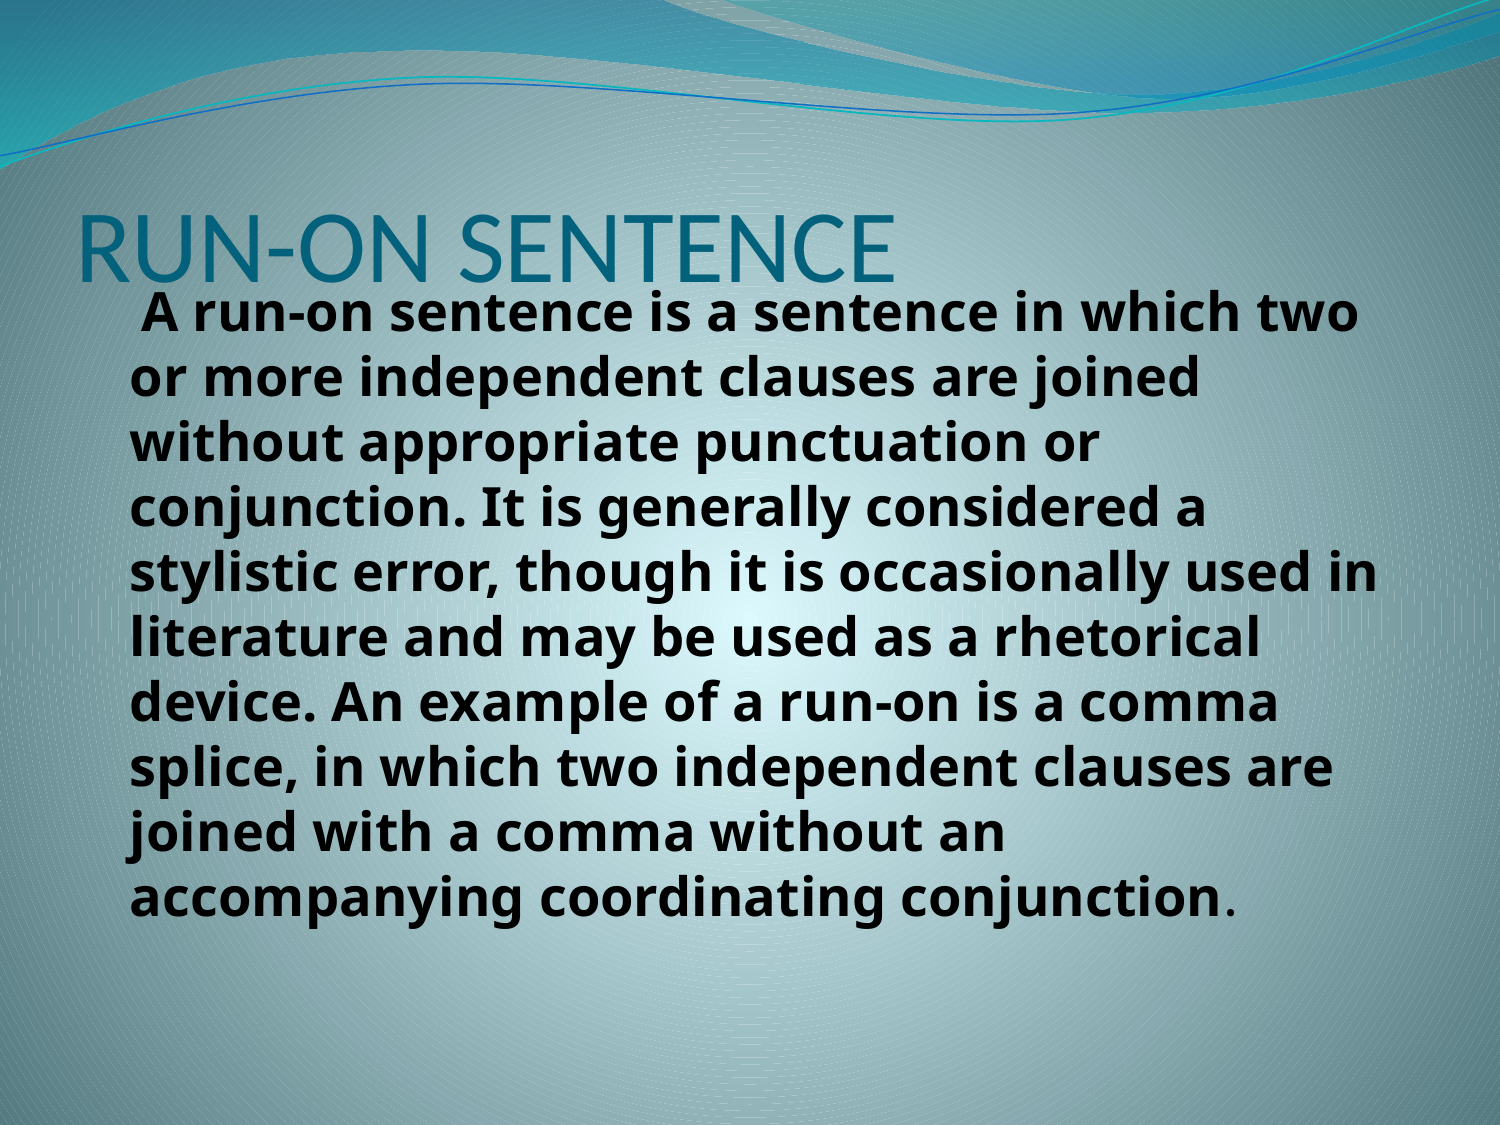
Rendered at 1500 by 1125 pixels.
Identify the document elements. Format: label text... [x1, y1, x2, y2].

list A run-on sentence is a sentence in which two or more independent clauses are joined without appropriate punctuation or conjunction. It is generally considered a stylistic error, though it is occasionally used in literature and may be used as a rhetorical device. An example of a run-on is a comma splice, in which two independent clauses are joined with a comma without an accompanying coordinating conjunction. [70, 269, 1421, 1012]
title RUN-ON SENTENCE [75, 115, 1425, 303]
